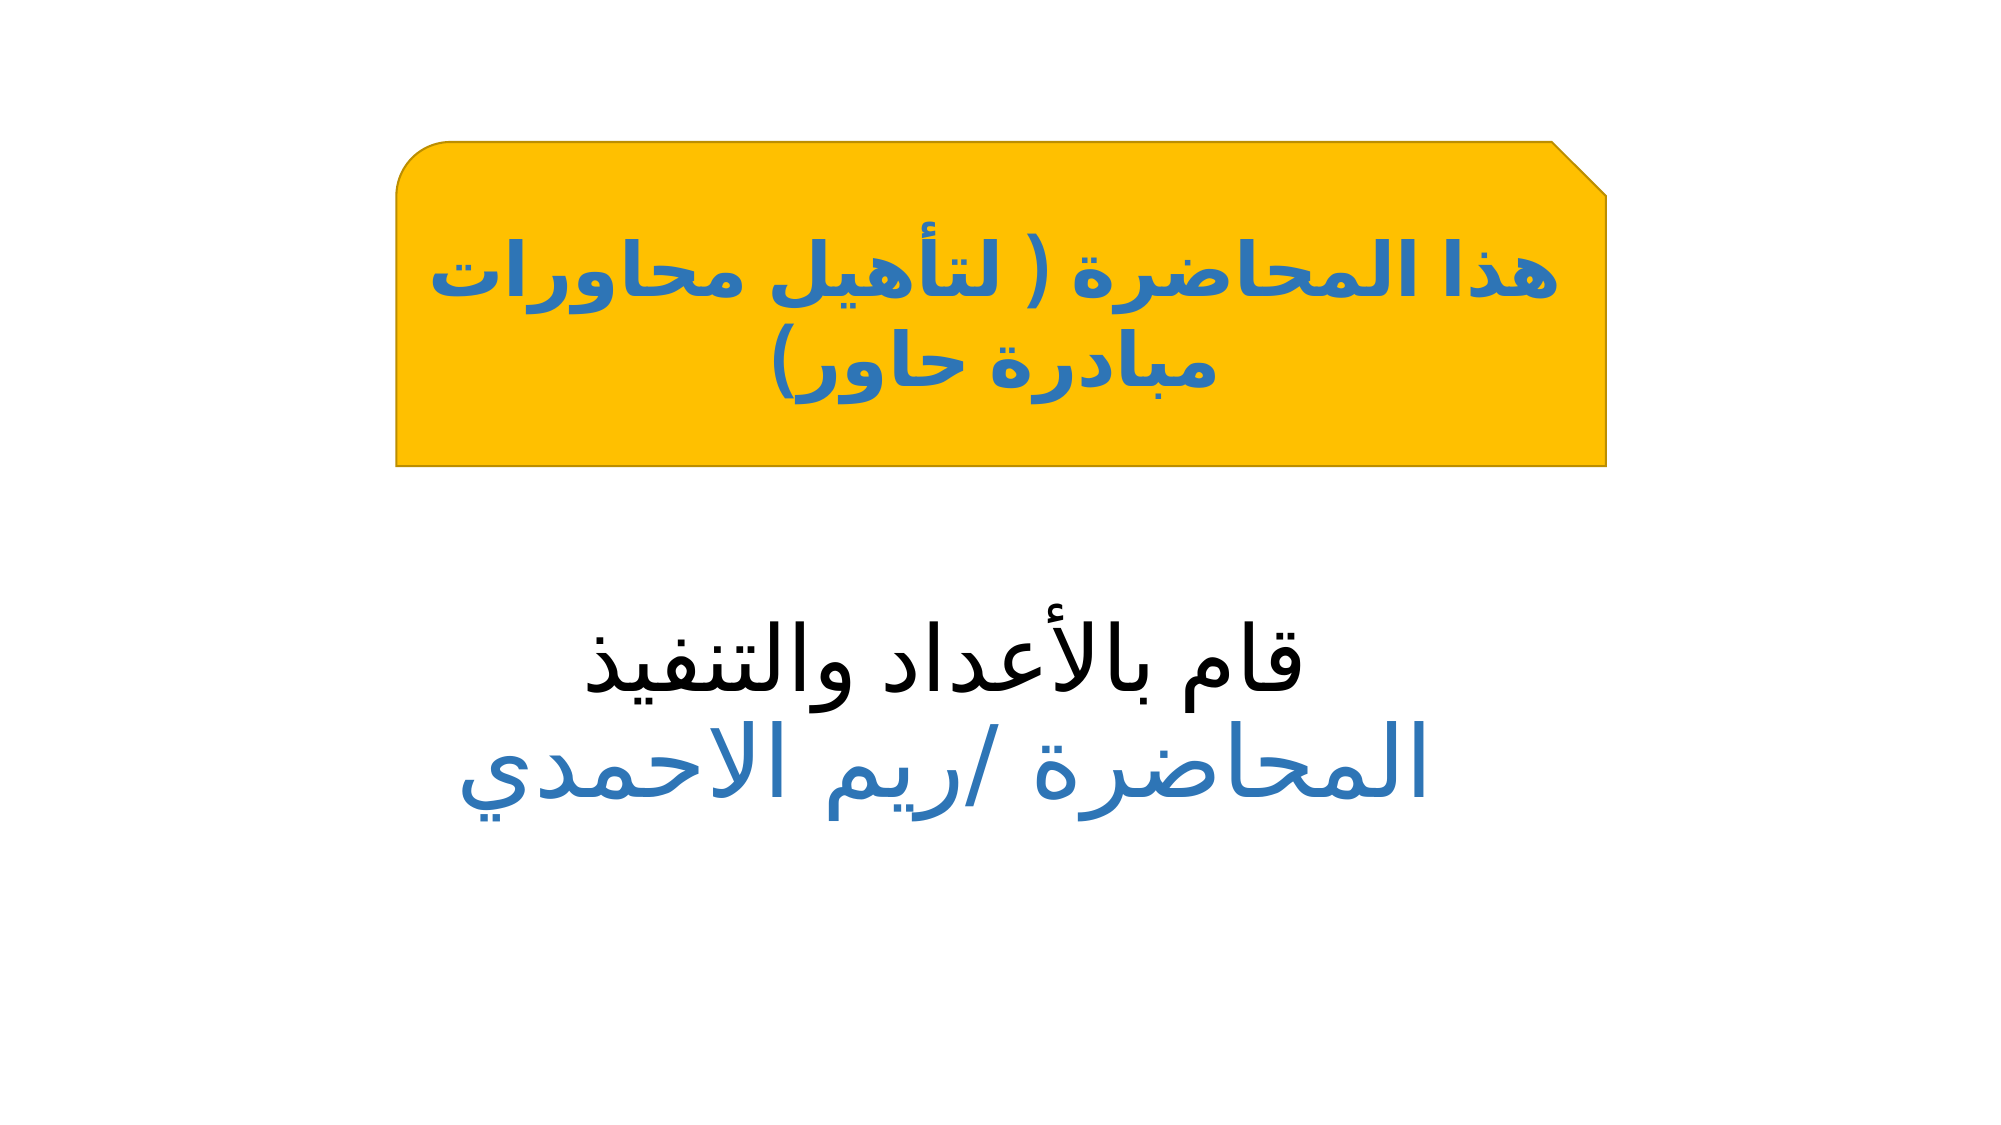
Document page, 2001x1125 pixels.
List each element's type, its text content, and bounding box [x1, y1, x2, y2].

title قام بالأعداد والتنفيذ المحاضرة /ريم الاحمدي [32, 491, 1859, 1037]
text_box هذا المحاضرة ( لتأهيل محاورات مبادرة حاور) [395, 140, 1607, 468]
